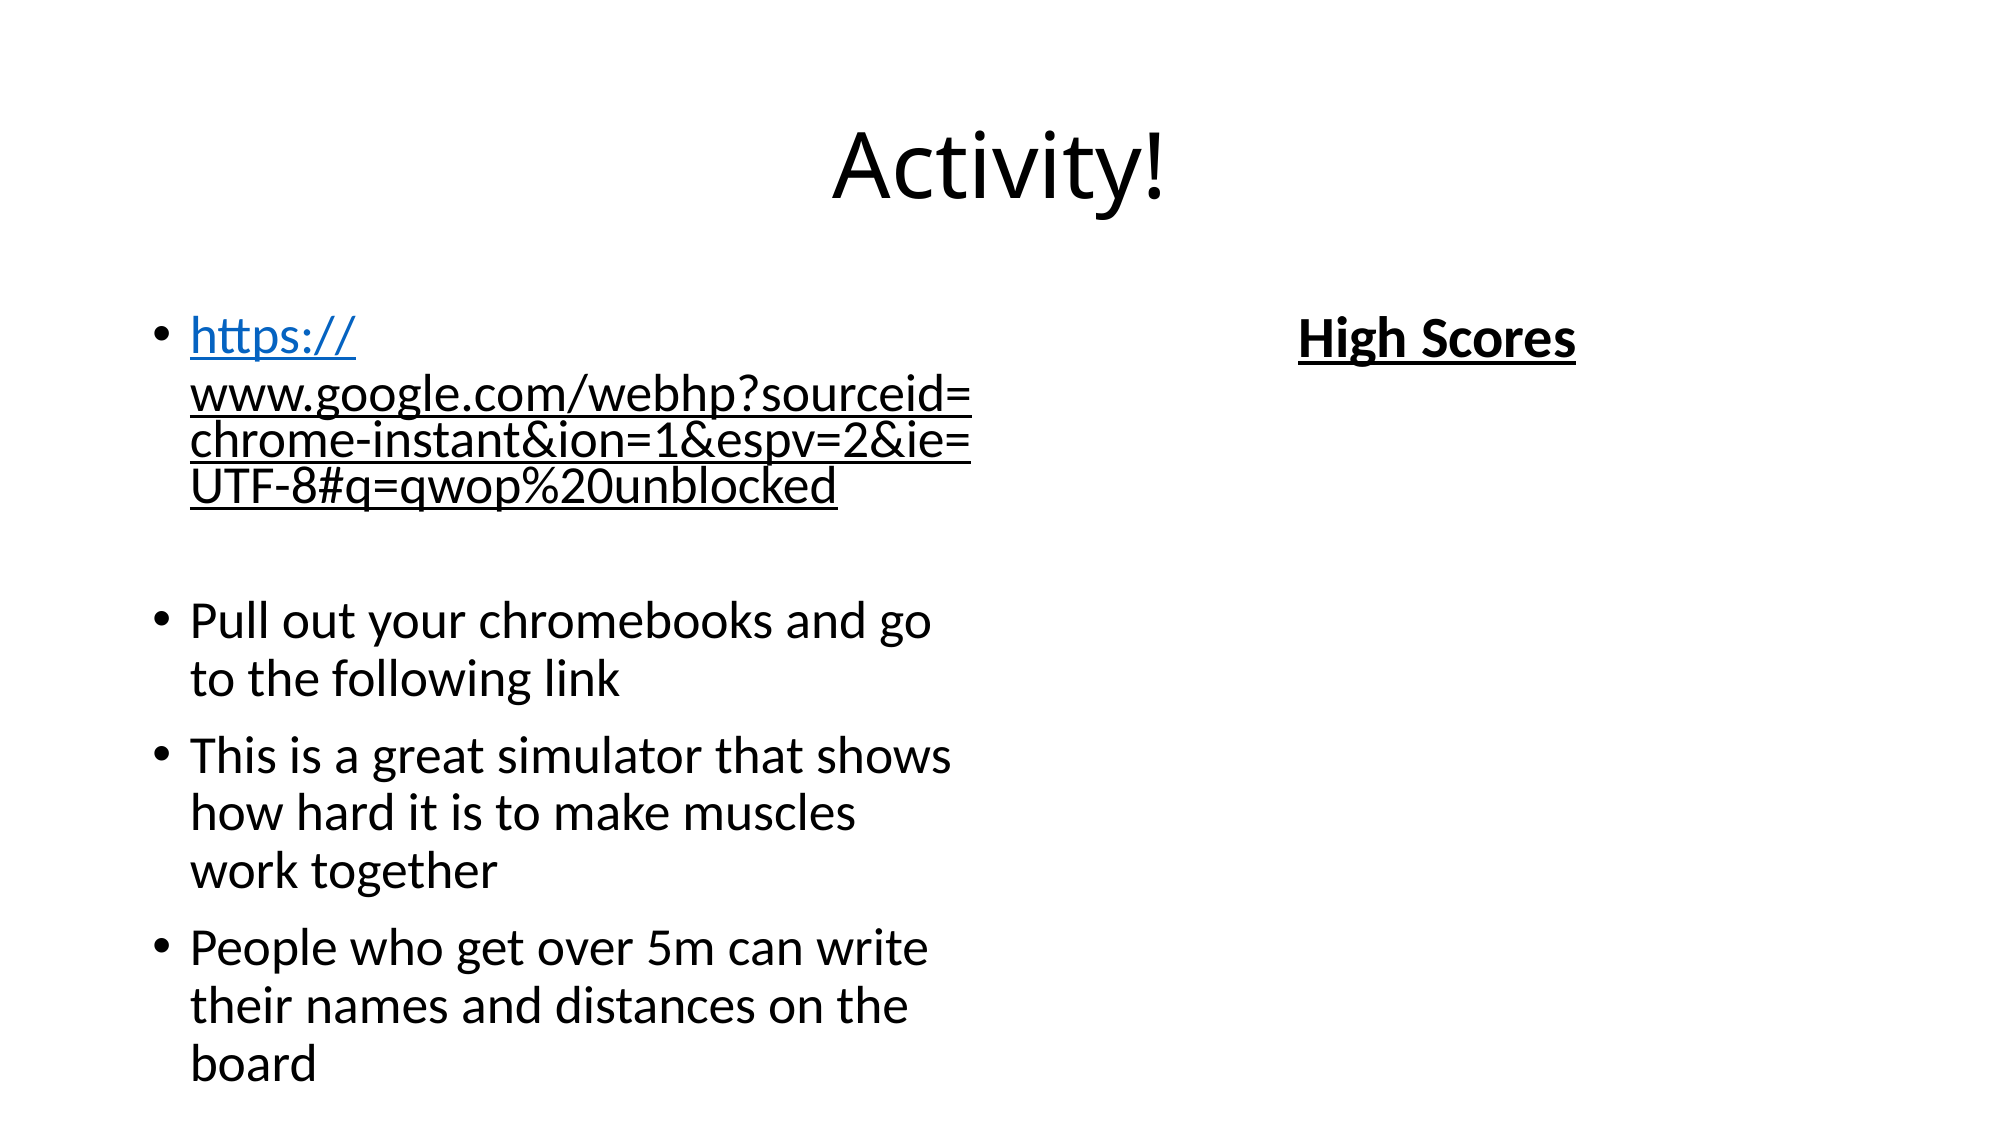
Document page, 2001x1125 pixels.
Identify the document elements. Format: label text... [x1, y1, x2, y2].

list High Scores [1012, 299, 1863, 1014]
title Activity! [137, 59, 1863, 278]
list https://www.google.com/webhp?sourceid=chrome-instant&ion=1&espv=2&ie=UTF-8#q=qwop%20unblocked Pull out your chromebooks and go to the following link This is a great simulator that shows how hard it is to make muscles work together People who get over 5m can write their names and distances on the board [137, 299, 988, 1014]
